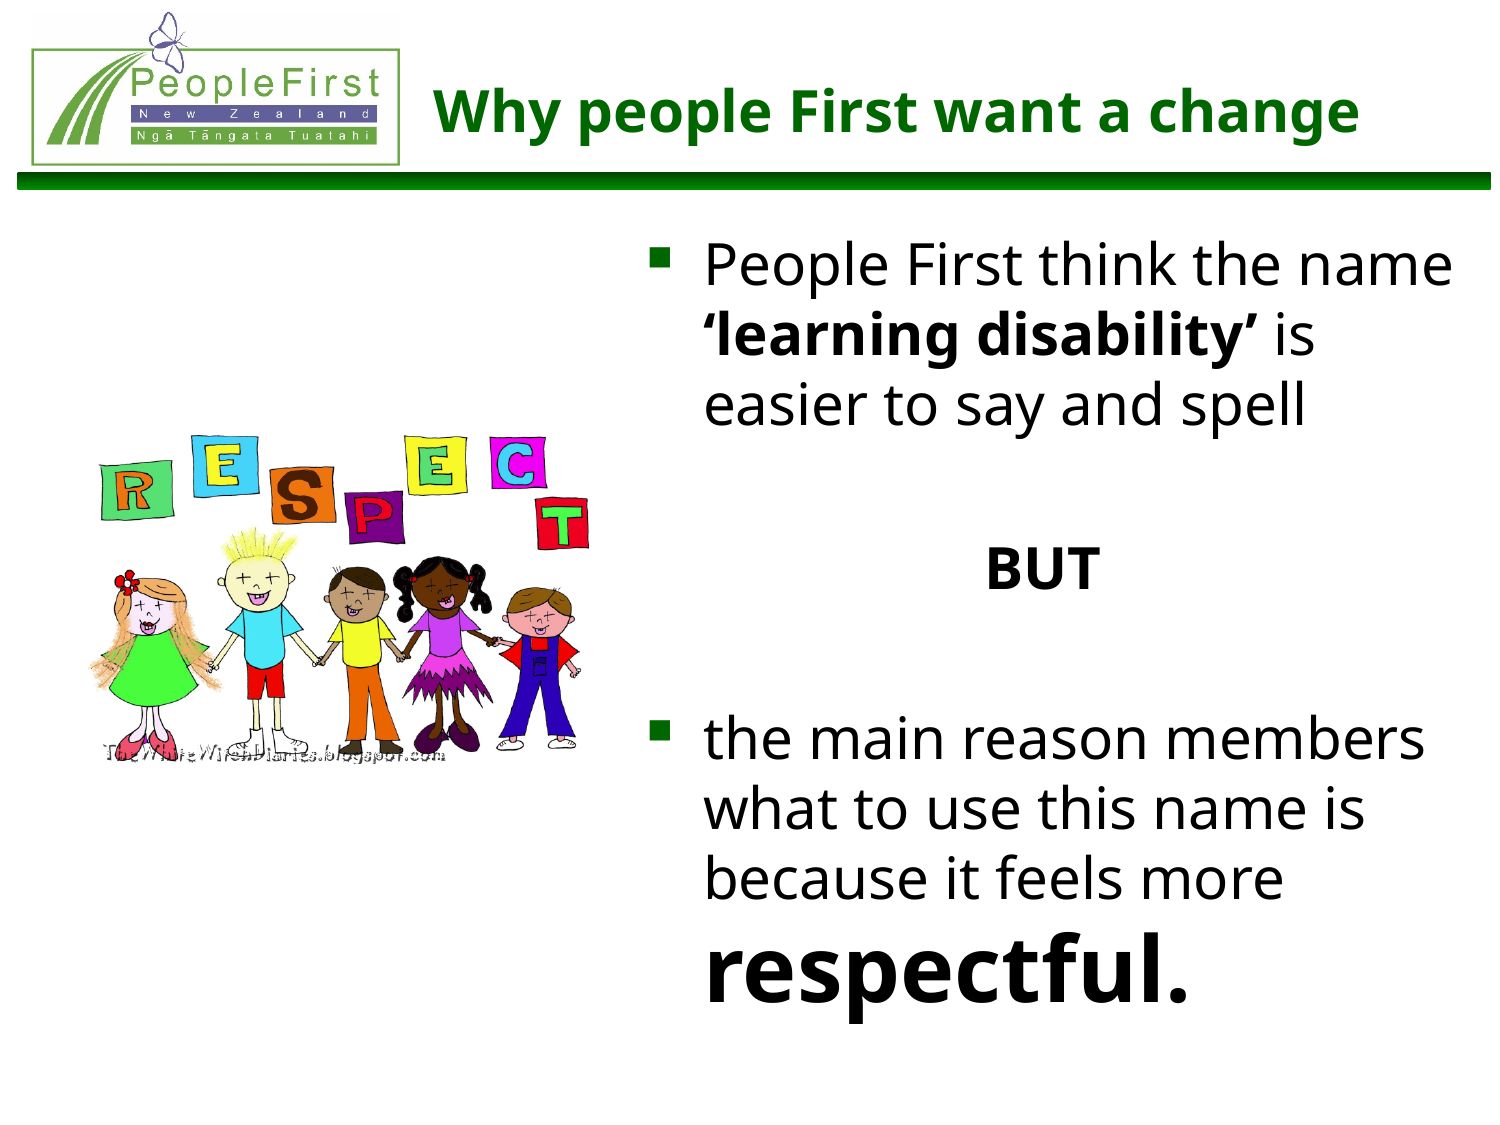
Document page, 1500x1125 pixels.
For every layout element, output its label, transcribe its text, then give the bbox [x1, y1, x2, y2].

picture [31, 11, 400, 166]
title Why people First want a change [419, 66, 1491, 145]
picture [88, 432, 593, 764]
list People First think the name ‘learning disability’ is easier to say and spell BUT the main reason members what to use this name is because it feels more respectful. [631, 220, 1469, 1059]
